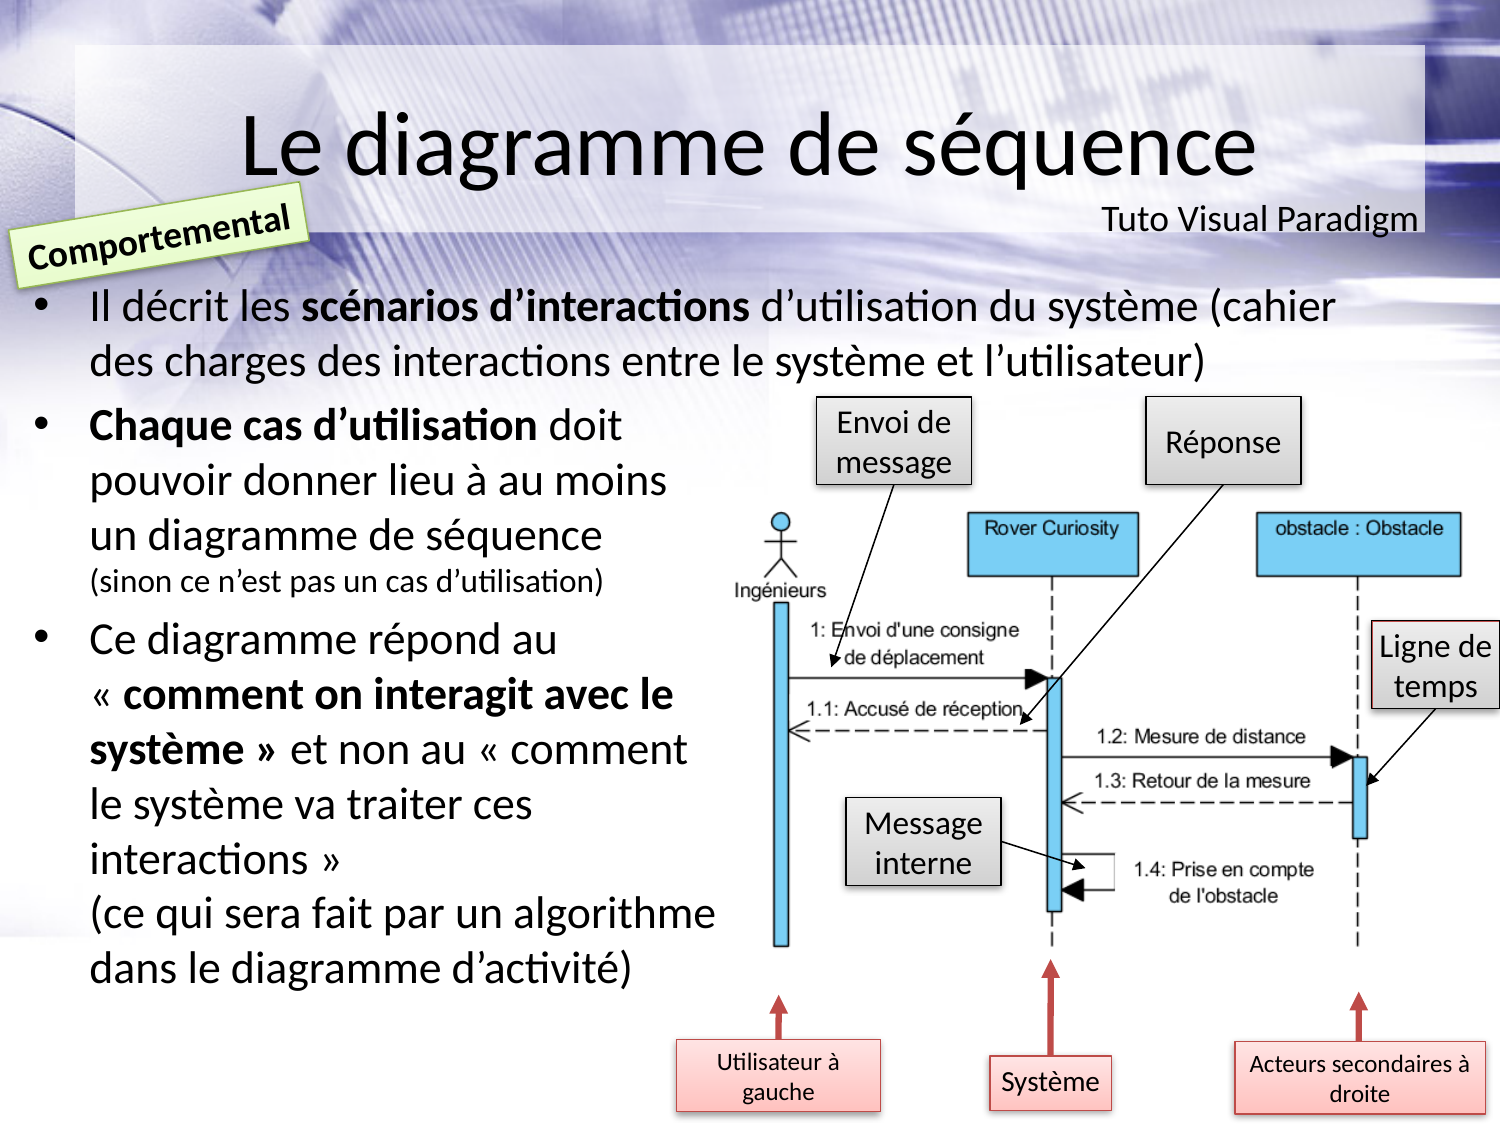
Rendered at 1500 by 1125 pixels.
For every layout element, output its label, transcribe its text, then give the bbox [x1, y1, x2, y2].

text_box Ligne de temps [1468, 620, 1500, 709]
text_box Réponse [1145, 396, 1302, 485]
text_box Tuto Visual Paradigm [1086, 186, 1435, 247]
text_box Acteurs secondaires à droite [1234, 1041, 1486, 1115]
text_box Envoi de message [816, 396, 972, 485]
text_box [1206, 484, 1224, 503]
text_box [772, 994, 785, 1040]
text_box [1352, 991, 1365, 1042]
text_box Il décrit les scénarios d’interactions d’utilisation du système (cahier des charges des interactions entre le système et l’utilisateur) Chaque cas d’utilisation doit pouvoir donner lieu à au moins un diagramme de séquence (sinon ce n’est pas un cas d’utilisation) Ce diagramme répond au « comment on interagit avec le système » et non au « comment le système va traiter ces interactions » (ce qui sera fait par un algorithme dans le diagramme d’activité) [18, 268, 1425, 1094]
text_box [886, 484, 895, 503]
text_box [1044, 967, 1057, 1056]
text_box Comportemental [7, 180, 310, 290]
picture [0, 0, 1500, 1125]
text_box Le diagramme de séquence [75, 45, 1425, 233]
text_box Utilisateur à gauche [676, 1039, 881, 1112]
text_box Système [989, 1055, 1112, 1111]
